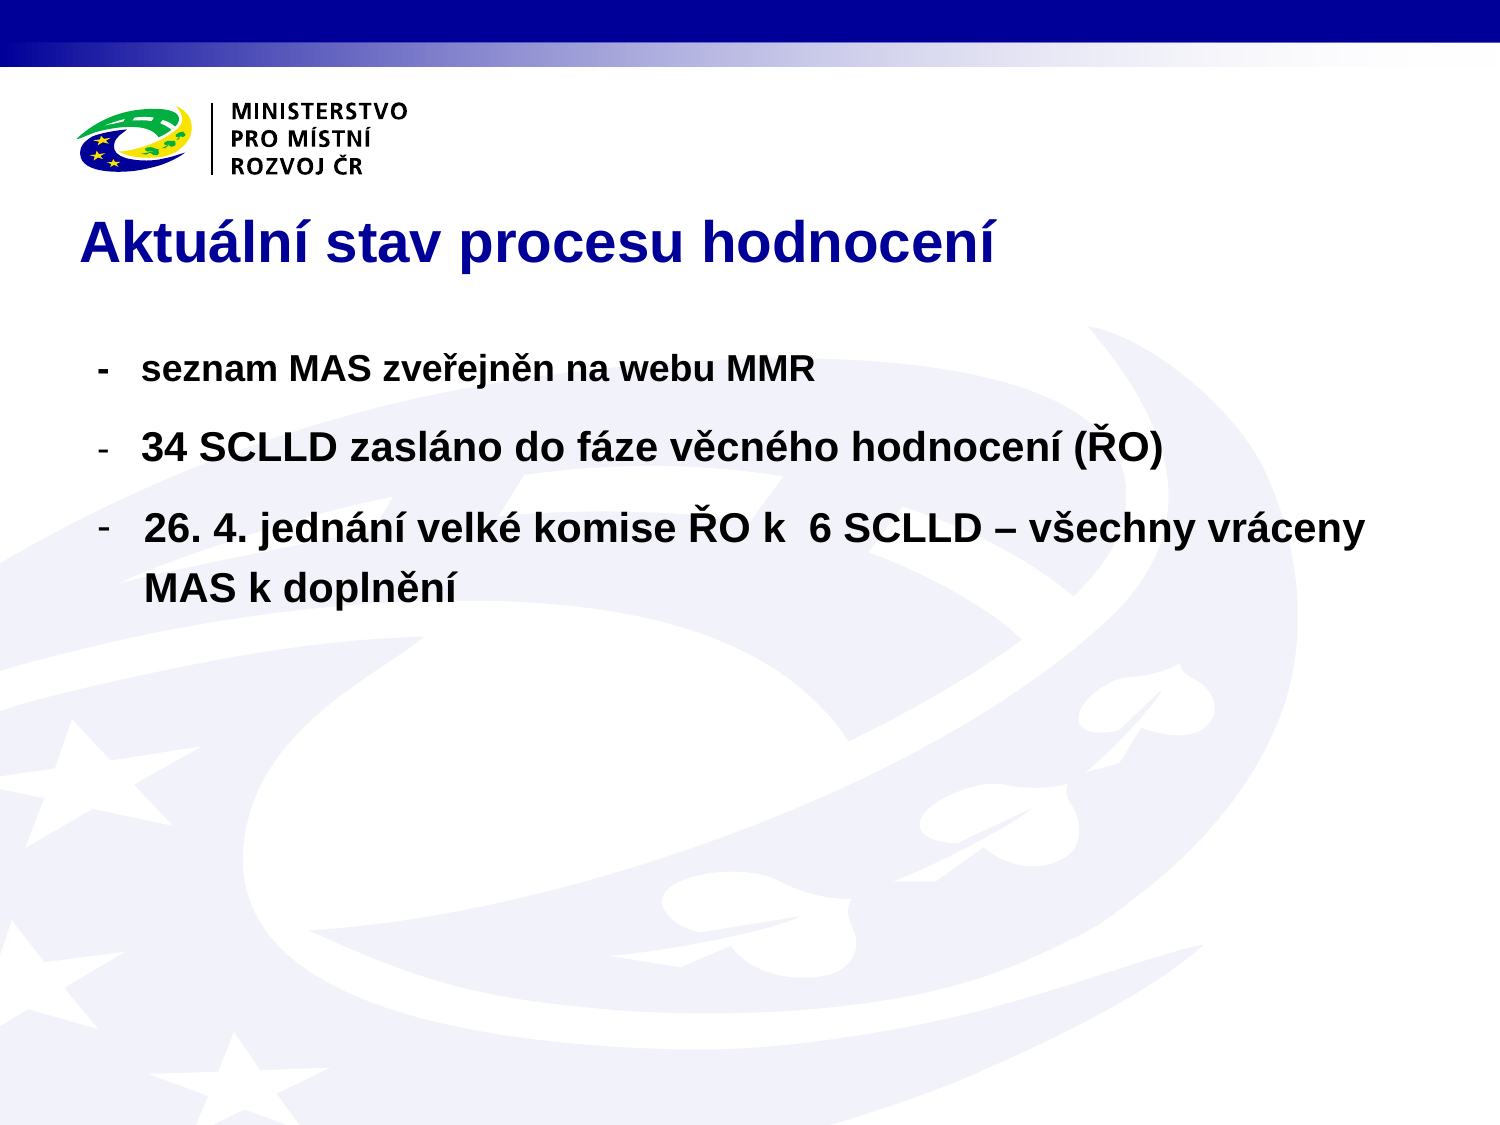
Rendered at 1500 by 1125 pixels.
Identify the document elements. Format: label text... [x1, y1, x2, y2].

list - seznam MAS zveřejněn na webu MMR - 34 SCLLD zasláno do fáze věcného hodnocení (ŘO) 26. 4. jednání velké komise ŘO k 6 SCLLD – všechny vráceny MAS k doplnění [53, 208, 1459, 941]
title Aktuální stav procesu hodnocení [64, 196, 1425, 279]
